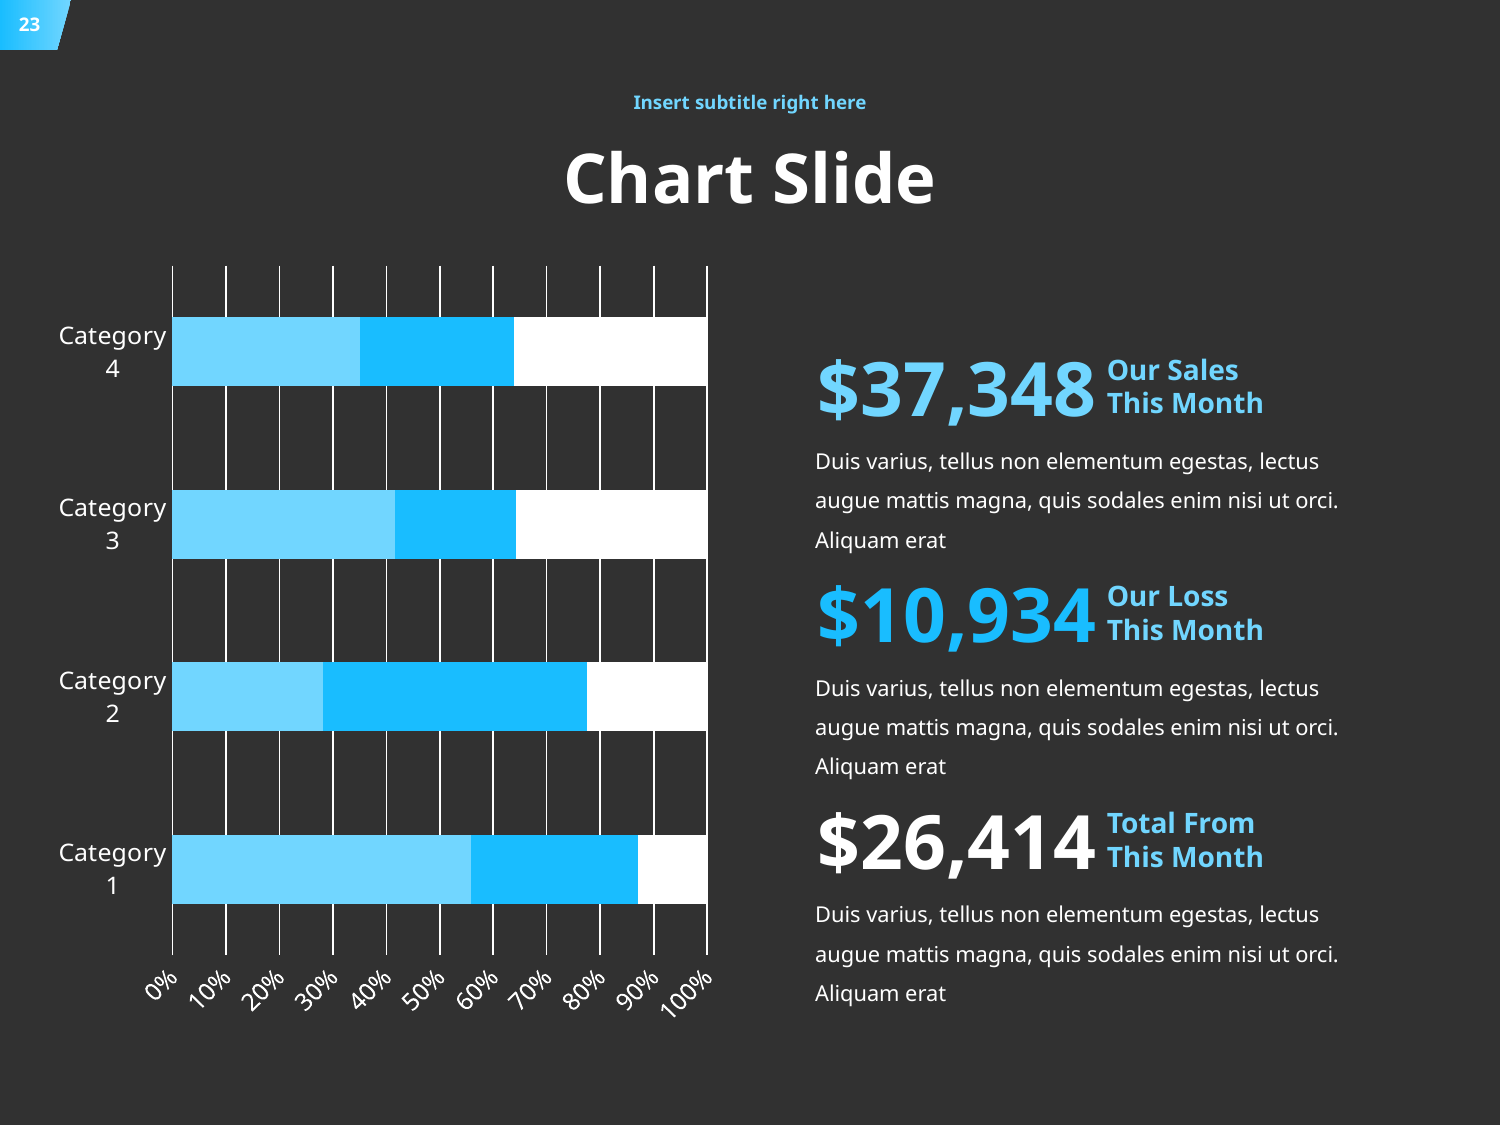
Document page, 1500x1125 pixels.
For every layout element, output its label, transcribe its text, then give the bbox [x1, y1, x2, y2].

text_box $37,348 [802, 333, 1164, 427]
text_box Our Sales This Month [1092, 344, 1301, 427]
text_box Duis varius, tellus non elementum egestas, lectus augue mattis magna, quis sodales enim nisi ut orci. Aliquam erat [800, 427, 1380, 560]
subtitle Insert subtitle right here [327, 75, 1172, 133]
text_box Duis varius, tellus non elementum egestas, lectus augue mattis magna, quis sodales enim nisi ut orci. Aliquam erat [800, 653, 1380, 787]
chart [57, 264, 740, 1028]
text_box Our Loss This Month [1092, 571, 1301, 654]
text_box Duis varius, tellus non elementum egestas, lectus augue mattis magna, quis sodales enim nisi ut orci. Aliquam erat [800, 880, 1380, 1014]
text_box $26,414 [802, 786, 1164, 880]
slide_number 23 [0, 1, 68, 49]
text_box $10,934 [802, 560, 1164, 653]
text_box Total From This Month [1092, 797, 1301, 880]
title Chart Slide [327, 133, 1172, 259]
